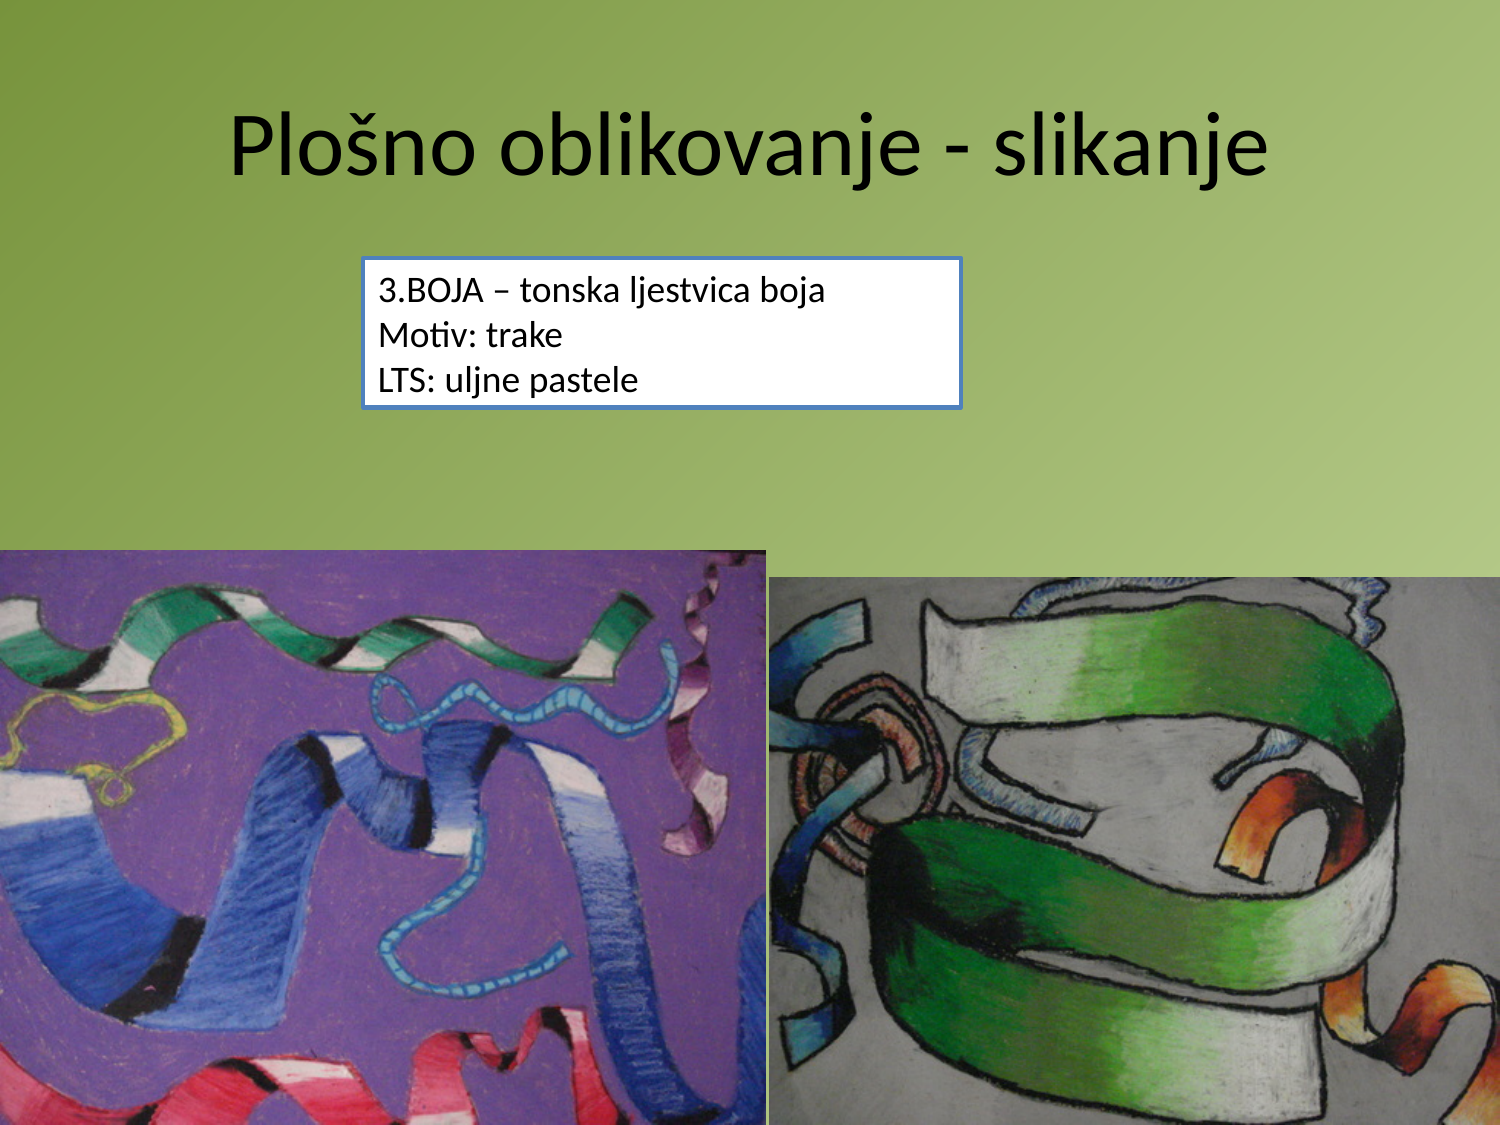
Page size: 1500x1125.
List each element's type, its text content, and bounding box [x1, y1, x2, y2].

picture [0, 550, 767, 1125]
text_box 3.BOJA – tonska ljestvica boja Motiv: trake LTS: uljne pastele [361, 256, 963, 410]
title Plošno oblikovanje - slikanje [74, 44, 1426, 233]
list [770, 576, 1500, 1125]
